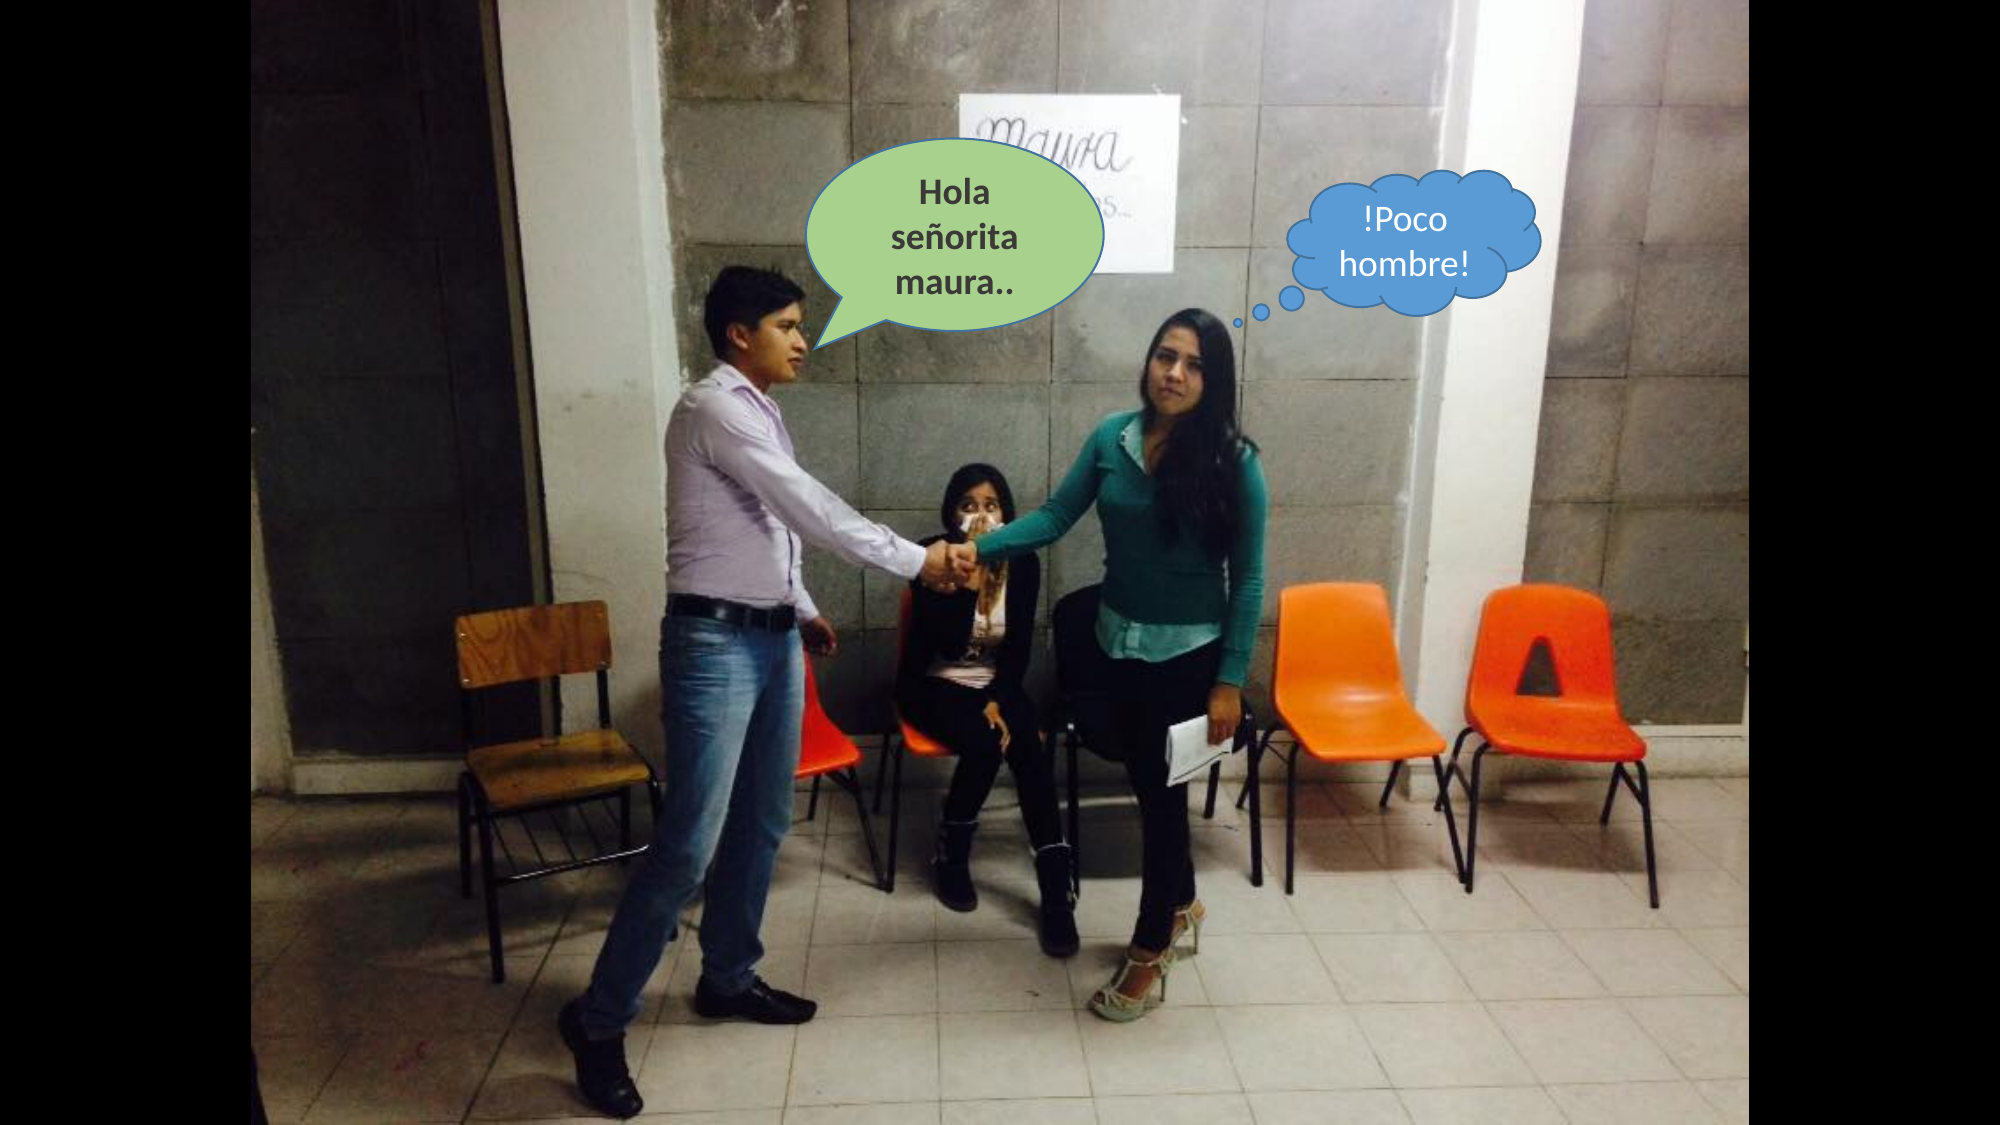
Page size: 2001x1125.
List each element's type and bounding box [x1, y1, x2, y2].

picture [250, 0, 1749, 1125]
